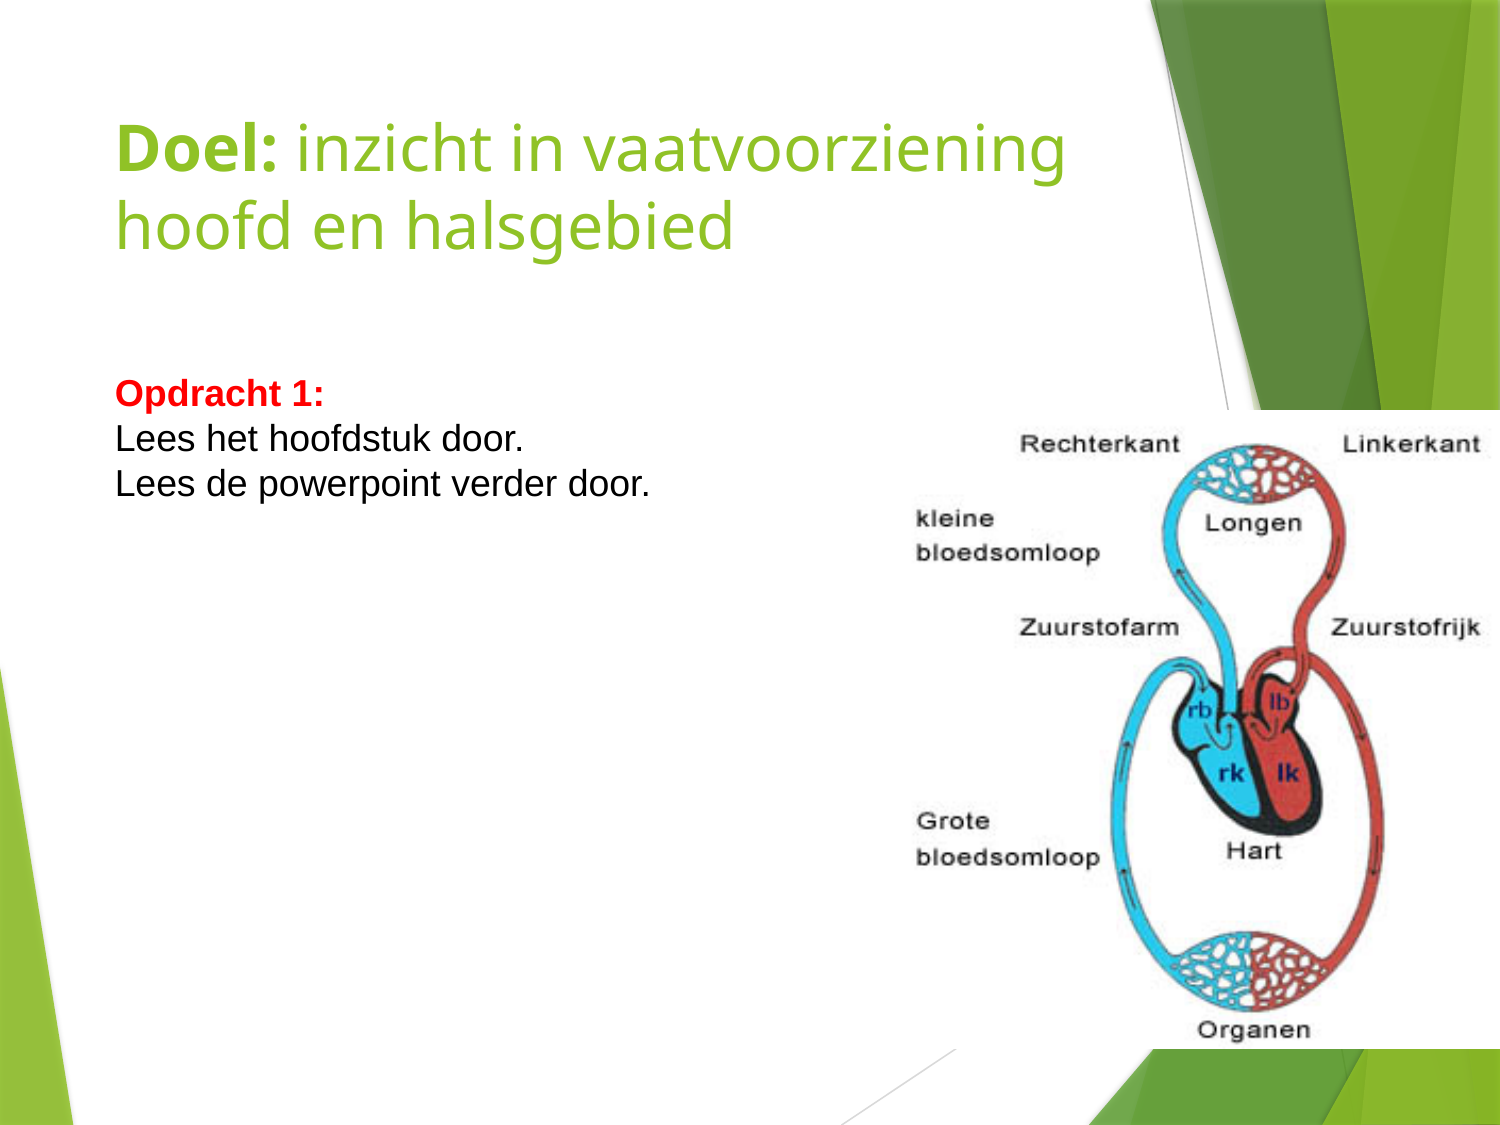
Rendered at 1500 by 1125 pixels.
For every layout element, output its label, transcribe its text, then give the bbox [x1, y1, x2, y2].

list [861, 409, 1500, 1049]
text_box Opdracht 1: Lees het hoofdstuk door. Lees de powerpoint verder door. [99, 316, 916, 557]
title Doel: inzicht in vaatvoorziening hoofd en halsgebied [99, 99, 1142, 317]
